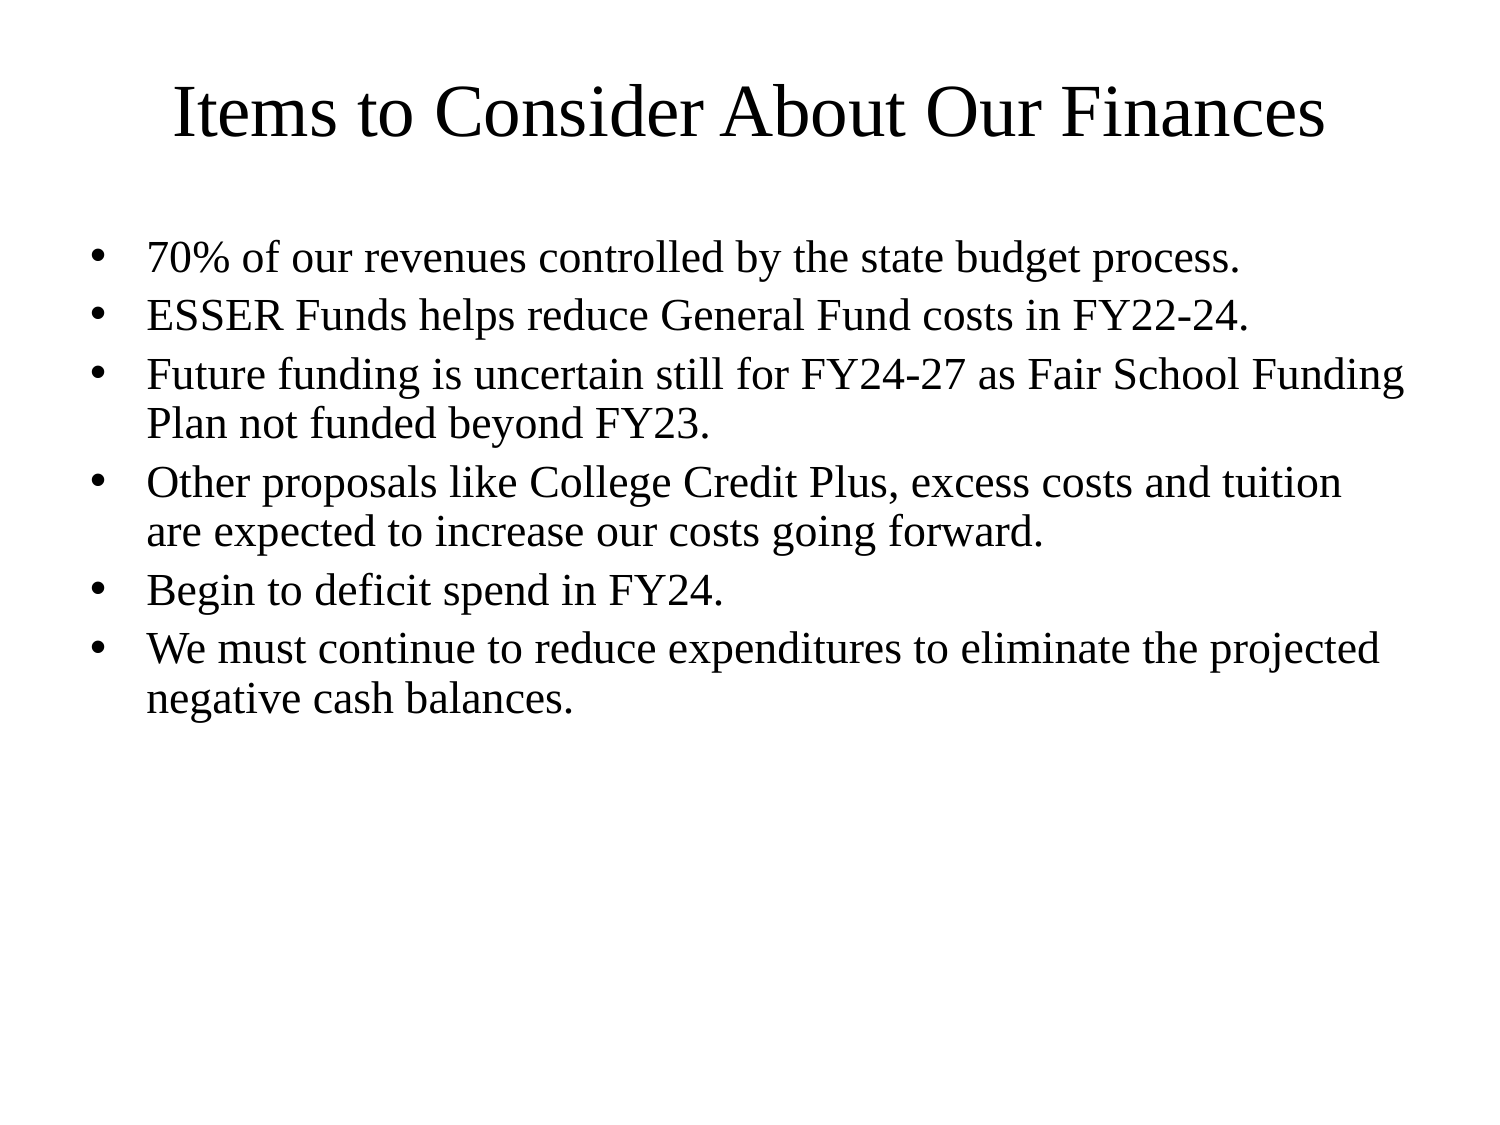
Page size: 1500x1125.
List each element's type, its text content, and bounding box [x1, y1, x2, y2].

title Items to Consider About Our Finances [75, 12, 1425, 200]
list 70% of our revenues controlled by the state budget process. ESSER Funds helps reduce General Fund costs in FY22-24. Future funding is uncertain still for FY24-27 as Fair School Funding Plan not funded beyond FY23. Other proposals like College Credit Plus, excess costs and tuition are expected to increase our costs going forward. Begin to deficit spend in FY24. We must continue to reduce expenditures to eliminate the projected negative cash balances. [75, 224, 1425, 938]
